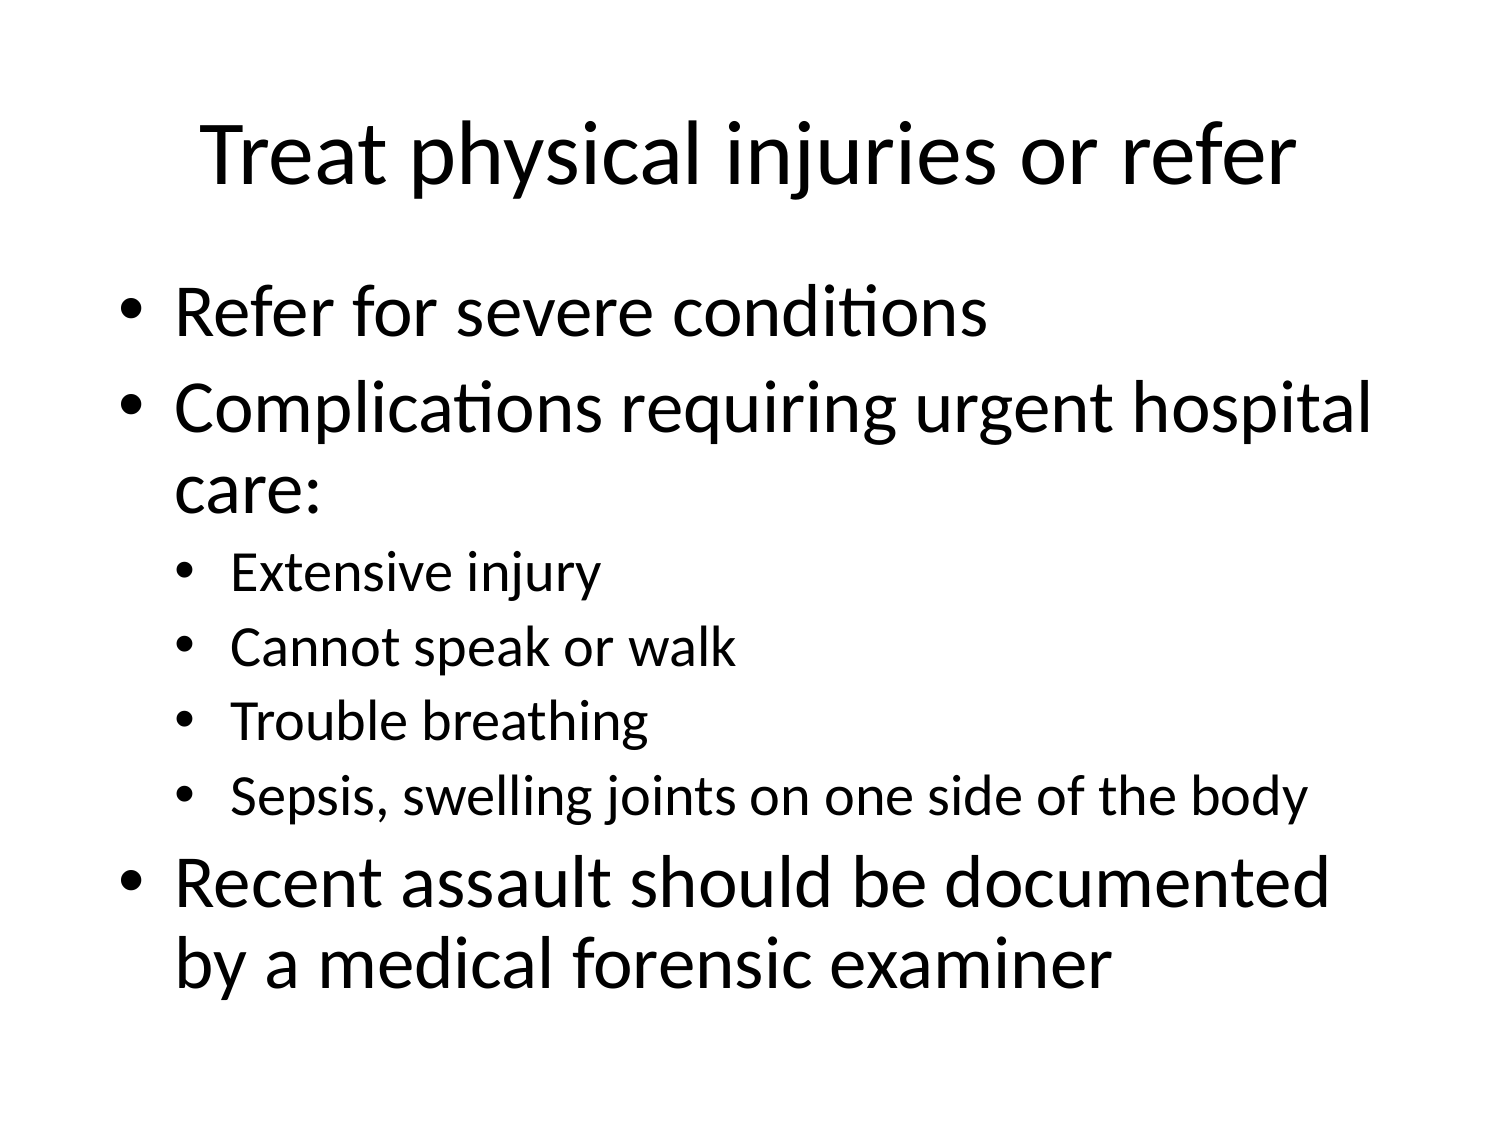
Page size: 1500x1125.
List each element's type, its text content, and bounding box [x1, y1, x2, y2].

title Treat physical injuries or refer [103, 46, 1397, 263]
list Refer for severe conditions Complications requiring urgent hospital care: Extensive injury Cannot speak or walk Trouble breathing Sepsis, swelling joints on one side of the body Recent assault should be documented by a medical forensic examiner [103, 263, 1397, 1016]
